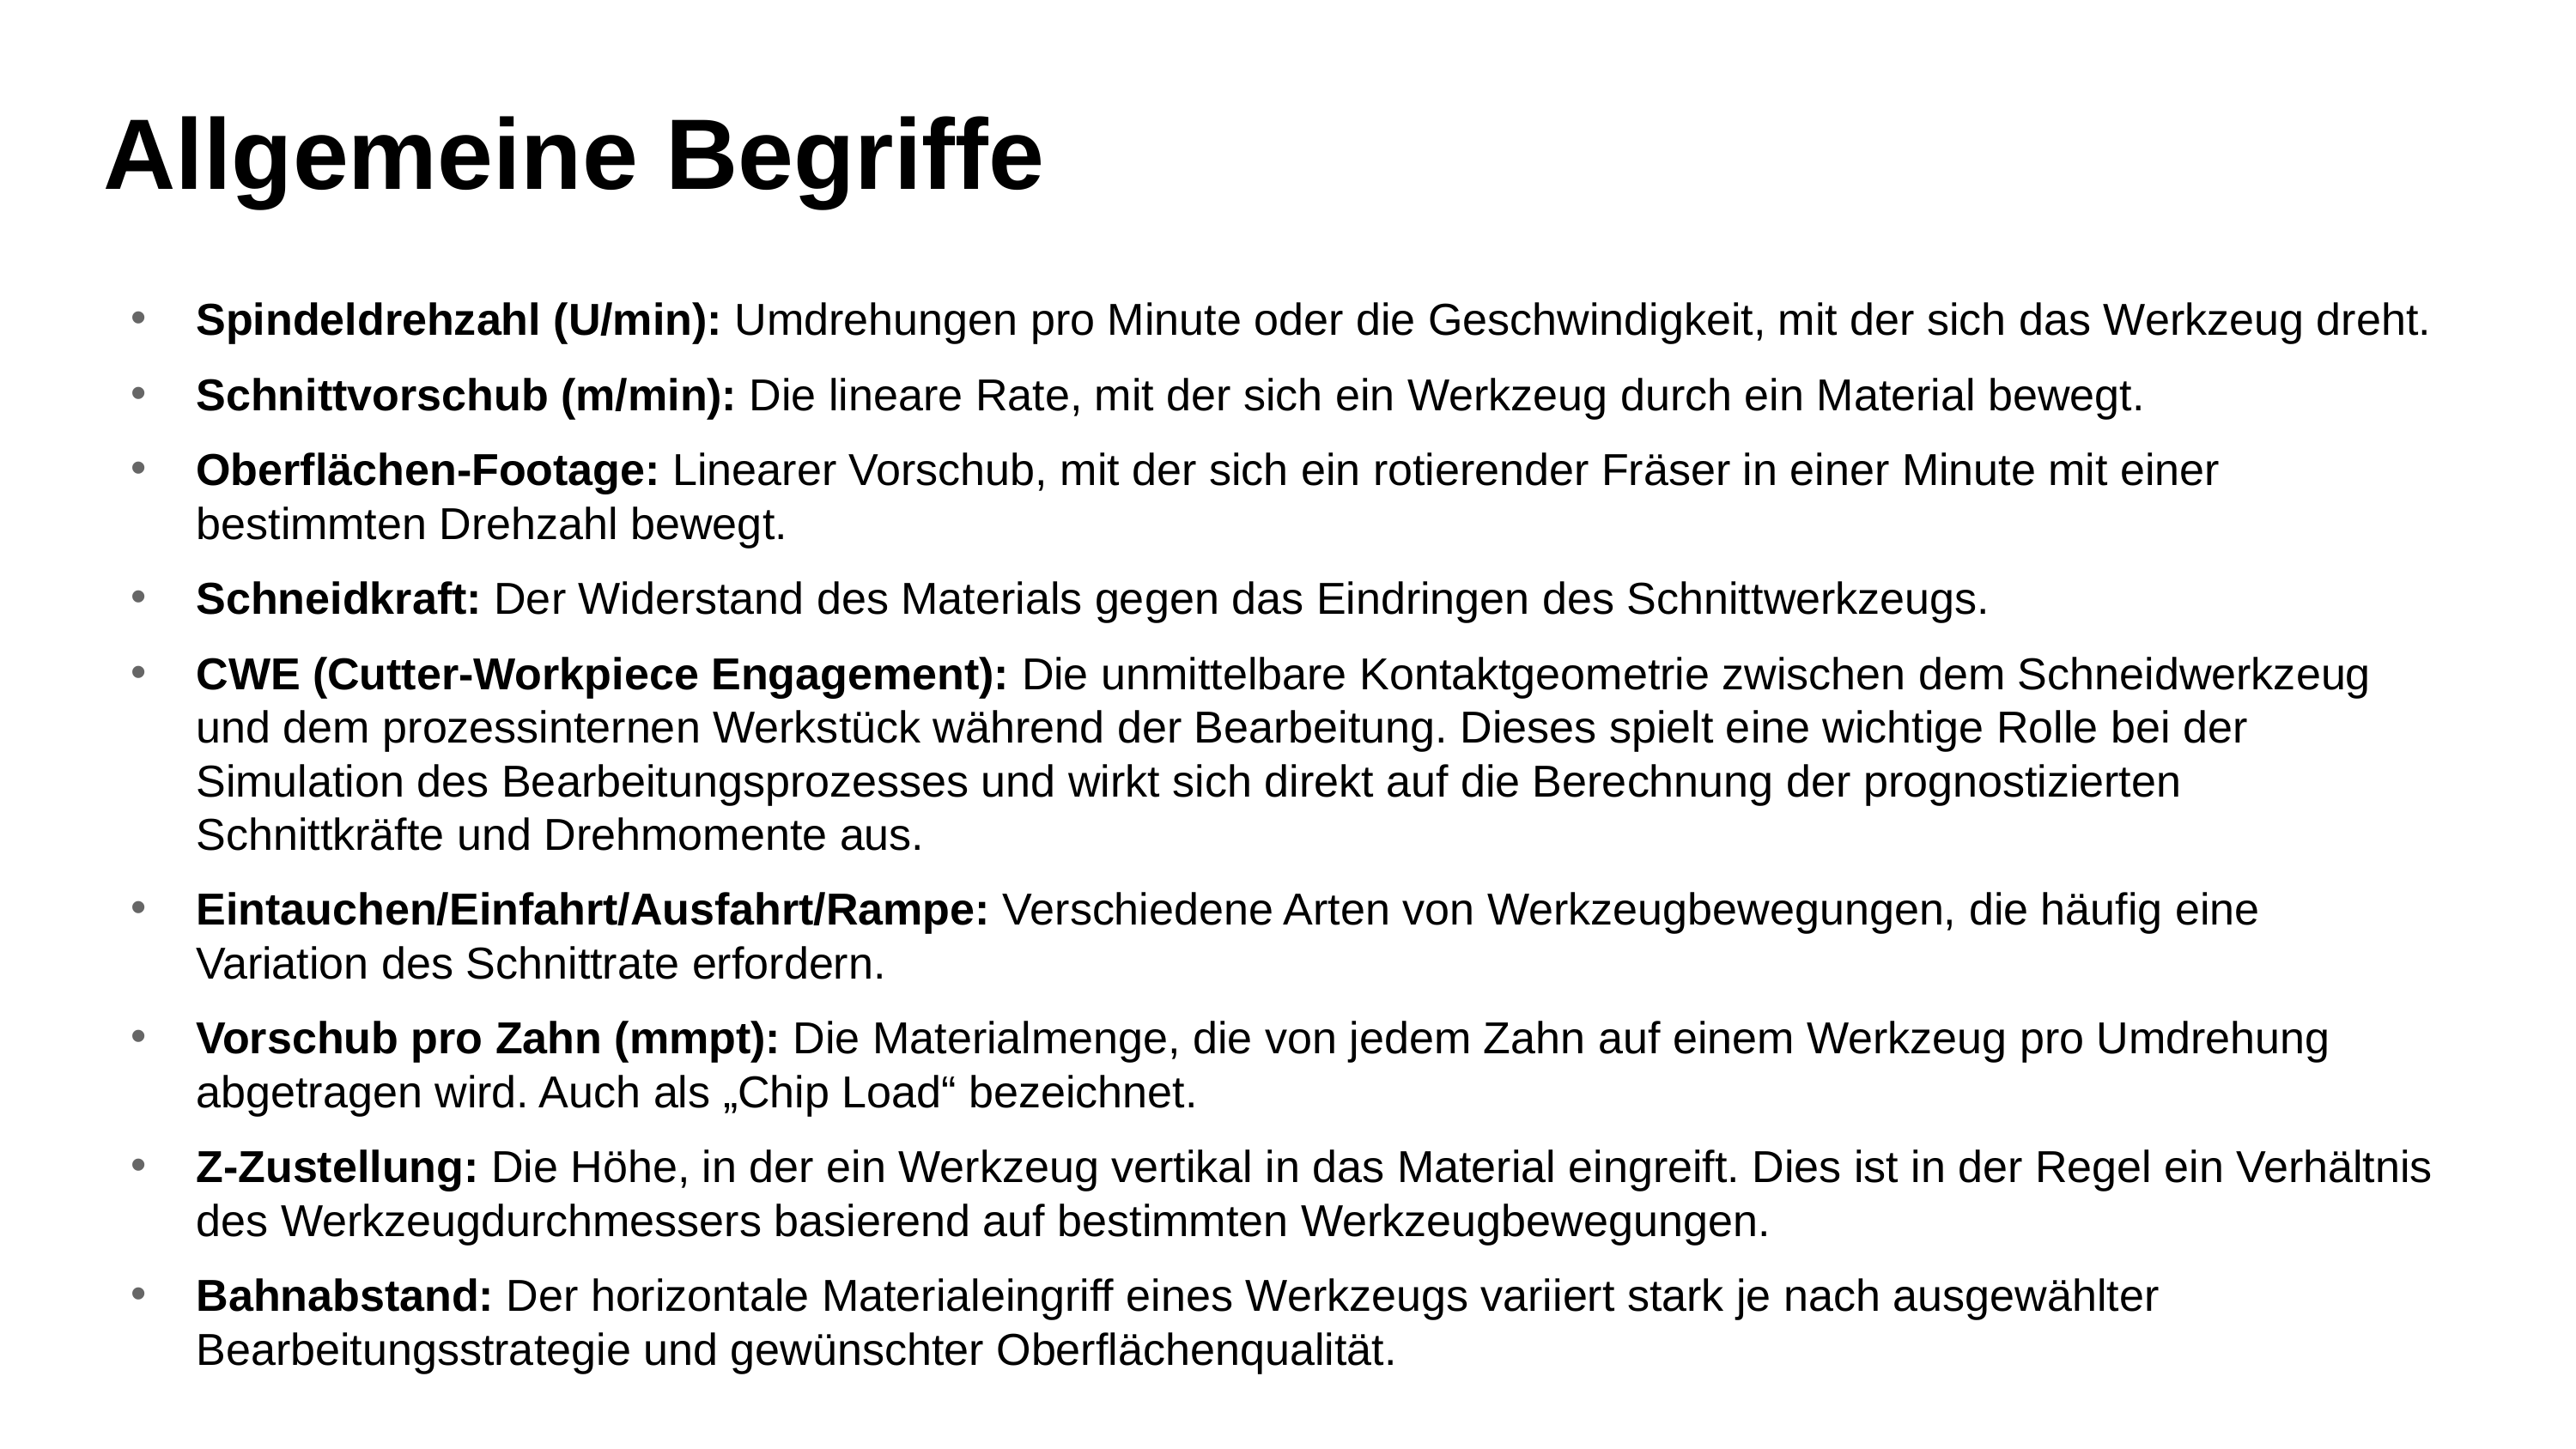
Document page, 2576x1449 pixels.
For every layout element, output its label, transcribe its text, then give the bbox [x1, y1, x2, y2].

title Allgemeine Begriffe [103, 103, 2473, 213]
list Spindeldrehzahl (U/min): Umdrehungen pro Minute oder die Geschwindigkeit, mit der sich das Werkzeug dreht. Schnittvorschub (m/min): Die lineare Rate, mit der sich ein Werkzeug durch ein Material bewegt. Oberflächen-Footage: Linearer Vorschub, mit der sich ein rotierender Fräser in einer Minute mit einer bestimmten Drehzahl bewegt. Schneidkraft: Der Widerstand des Materials gegen das Eindringen des Schnittwerkzeugs. CWE (Cutter-Workpiece Engagement): Die unmittelbare Kontaktgeometrie zwischen dem Schneidwerkzeug und dem prozessinternen Werkstück während der Bearbeitung. Dieses spielt eine wichtige Rolle bei der Simulation des Bearbeitungsprozesses und wirkt sich direkt auf die Berechnung der prognostizierten Schnittkräfte und Drehmomente aus. Eintauchen/Einfahrt/Ausfahrt/Rampe: Verschiedene Arten von Werkzeugbewegungen, die häufig eine Variation des Schnittrate erfordern. Vorschub pro Zahn (mmpt): Die Materialmenge, die von jedem Zahn auf einem Werkzeug pro Umdrehung abgetragen wird. Auch als „Chip Load“ bezeichnet. Z-Zustellung: Die Höhe, in der ein Werkzeug vertikal in das Material eingreift. Dies ist in der Regel ein Verhältnis des Werkzeugdurchmessers basierend auf bestimmten Werkzeugbewegungen. Bahnabstand: Der horizontale Materialeingriff eines Werkzeugs variiert stark je nach ausgewählter Bearbeitungsstrategie und gewünschter Oberflächenqualität. [66, 290, 2435, 1382]
